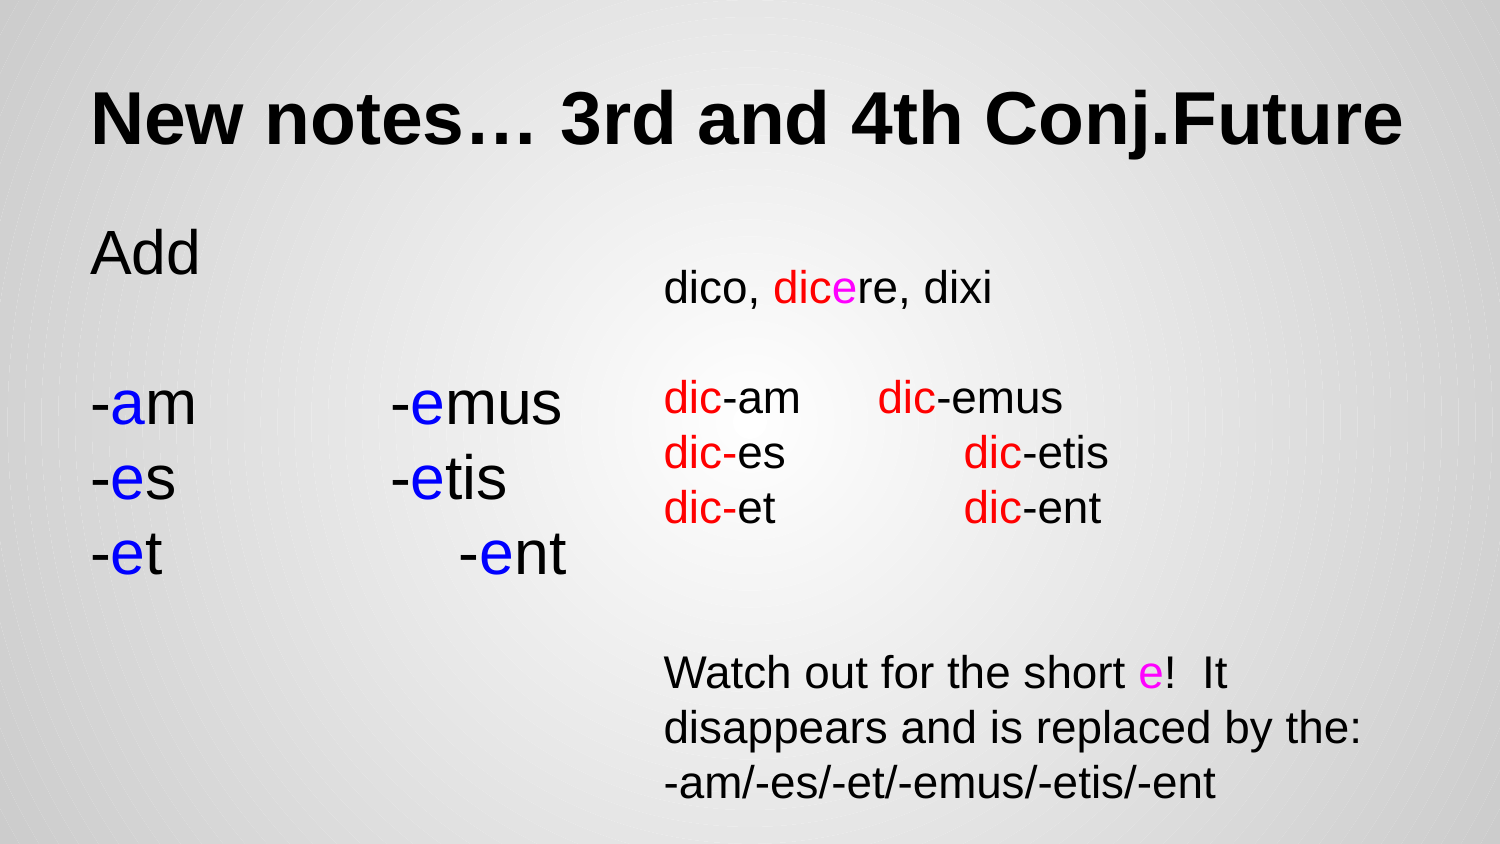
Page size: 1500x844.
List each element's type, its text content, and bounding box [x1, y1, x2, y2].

text_box dico, dicere, dixi dic-am dic-emus dic-es dic-etis dic-et dic-ent Watch out for the short e! It disappears and is replaced by the: -am/-es/-et/-emus/-etis/-ent [648, 242, 1408, 798]
list Add -am -emus -es -etis -et -ent [75, 196, 590, 808]
title New notes… 3rd and 4th Conj.Future [75, 33, 1425, 175]
